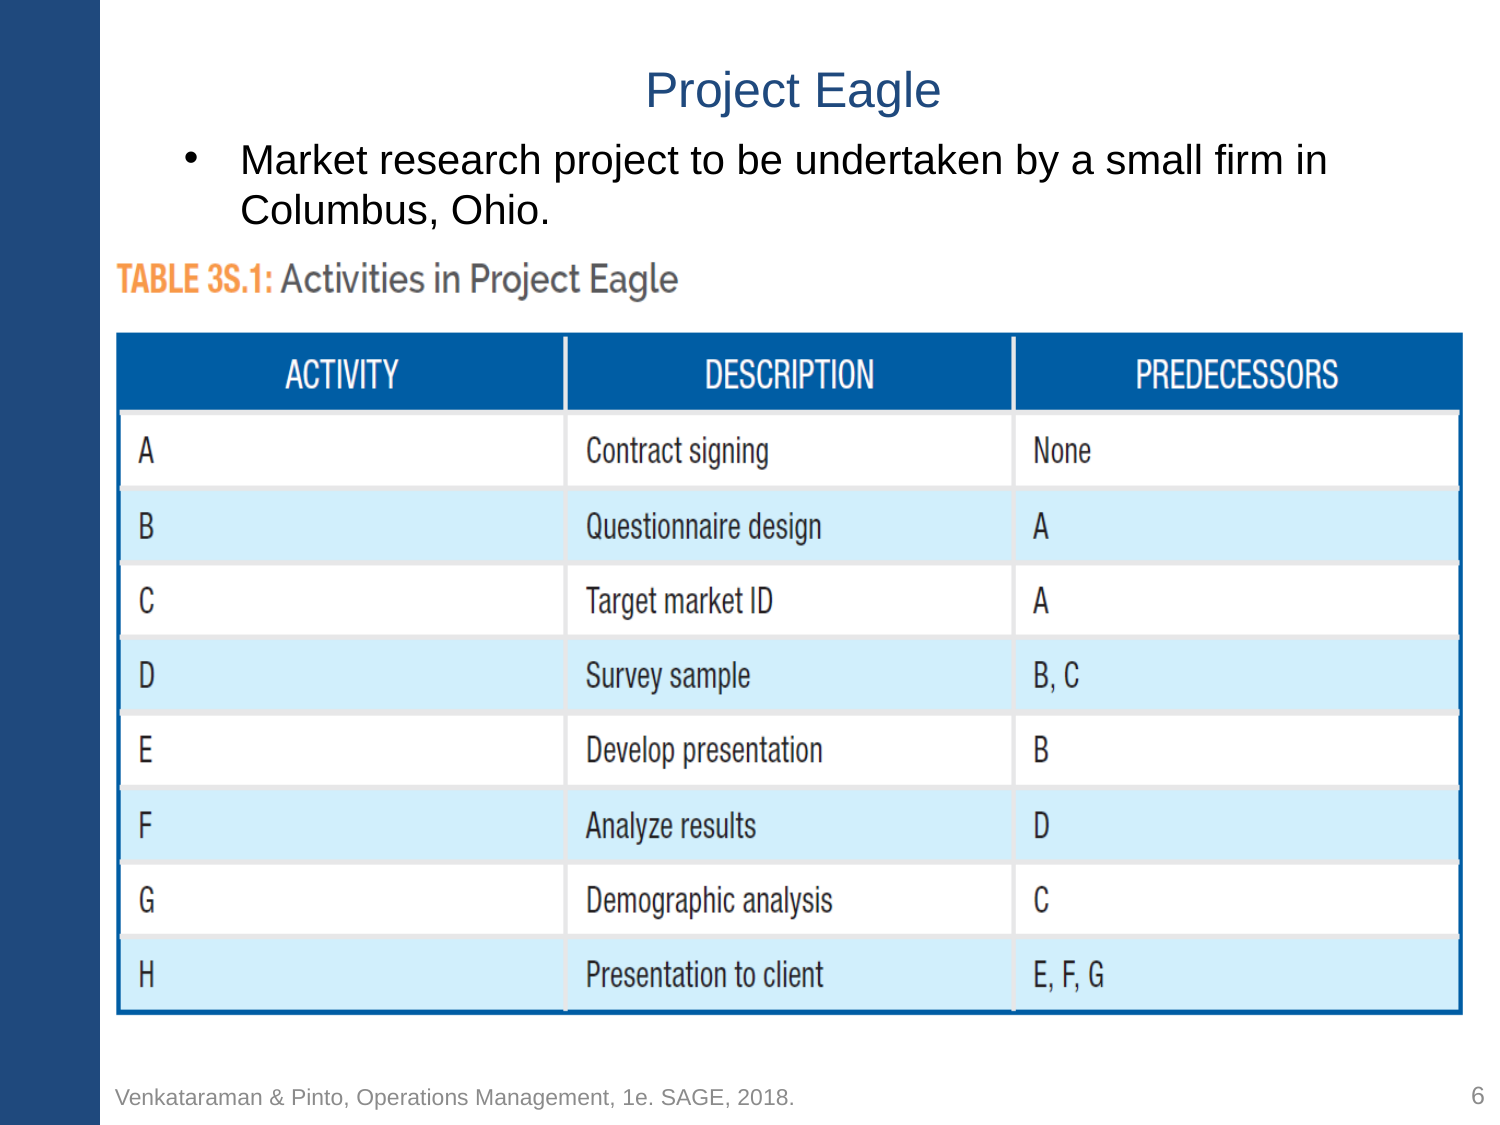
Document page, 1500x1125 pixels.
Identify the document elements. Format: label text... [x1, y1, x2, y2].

slide_number 6 [1425, 1065, 1500, 1125]
list Market research project to be undertaken by a small firm in Columbus, Ohio. [168, 125, 1432, 248]
footer Venkataraman & Pinto, Operations Management, 1e. SAGE, 2018. [99, 1074, 1250, 1125]
picture [112, 249, 1488, 1076]
title Project Eagle [162, 0, 1425, 175]
